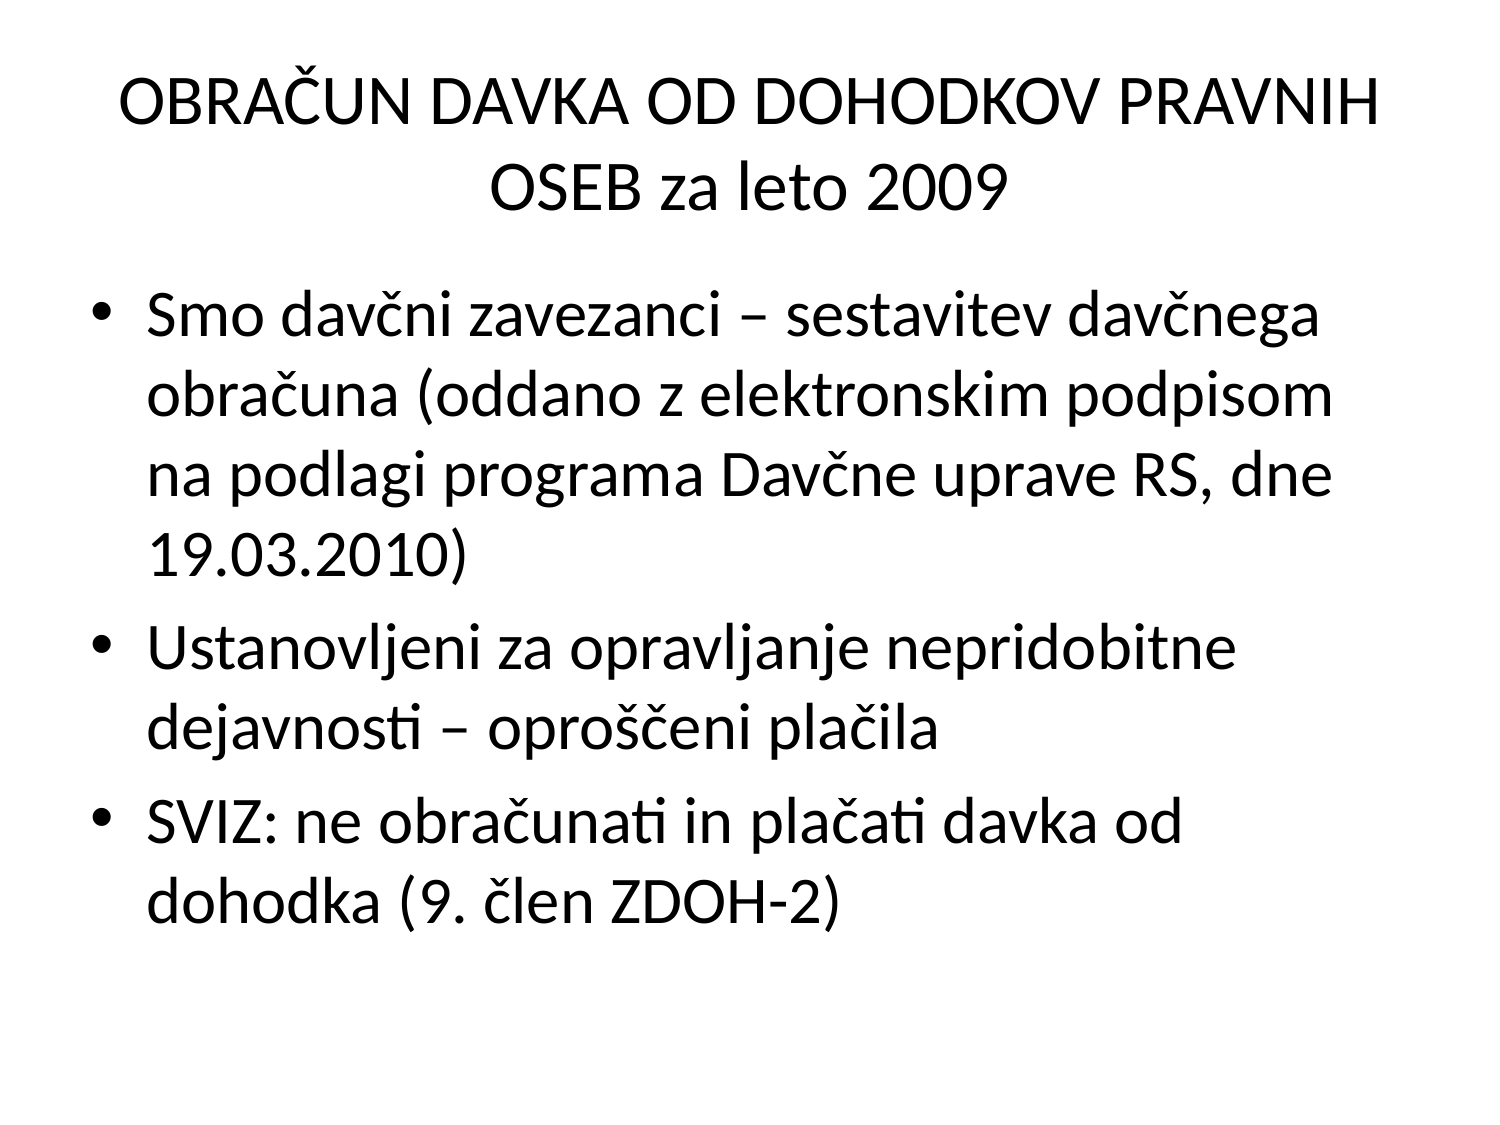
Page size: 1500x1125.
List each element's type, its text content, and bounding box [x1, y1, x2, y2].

list Smo davčni zavezanci – sestavitev davčnega obračuna (oddano z elektronskim podpisom na podlagi programa Davčne uprave RS, dne 19.03.2010) Ustanovljeni za opravljanje nepridobitne dejavnosti – oproščeni plačila SVIZ: ne obračunati in plačati davka od dohodka (9. člen ZDOH-2) [75, 262, 1425, 1005]
title OBRAČUN DAVKA OD DOHODKOV PRAVNIH OSEB za leto 2009 [75, 45, 1425, 233]
